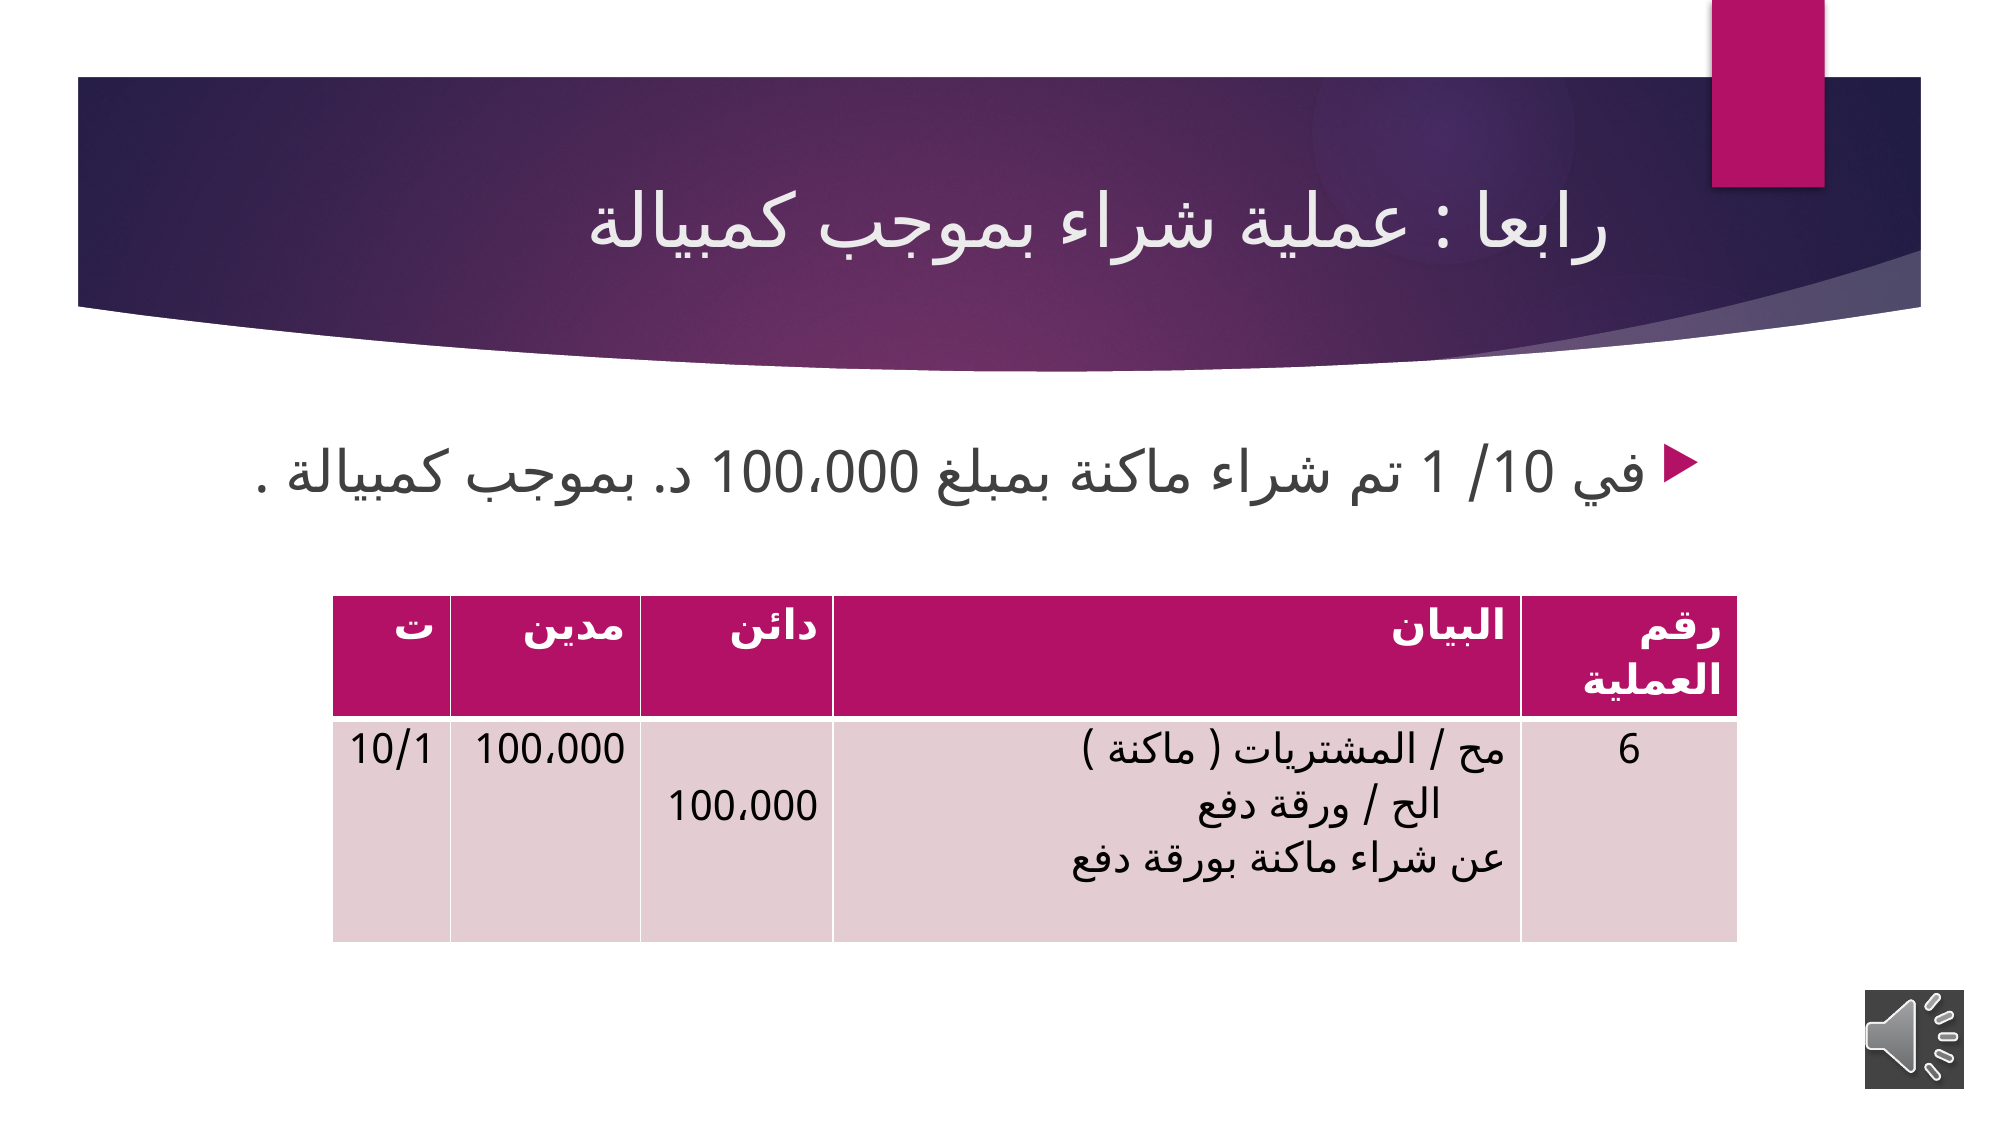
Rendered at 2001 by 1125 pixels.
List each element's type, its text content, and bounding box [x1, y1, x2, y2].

title رابعا : عملية شراء بموجب كمبيالة [189, 159, 1627, 276]
table_header مدين [451, 596, 640, 716]
table_cell 6 [1522, 722, 1737, 942]
table_header دائن [641, 596, 832, 716]
table_cell 100،000 [641, 722, 832, 942]
list في 10/ 1 تم شراء ماكنة بمبلغ 100،000 د. بموجب كمبيالة . [189, 427, 1719, 988]
table_cell 100،000 [451, 722, 640, 942]
table_header ت [333, 596, 450, 716]
table_cell 10/1 [333, 722, 450, 942]
picture [1864, 989, 1965, 1090]
table_cell مح / المشتريات ( ماكنة ) الح / ورقة دفع عن شراء ماكنة بورقة دفع [834, 722, 1520, 942]
table_header البيان [834, 596, 1520, 716]
table_header رقم العملية [1522, 596, 1737, 716]
